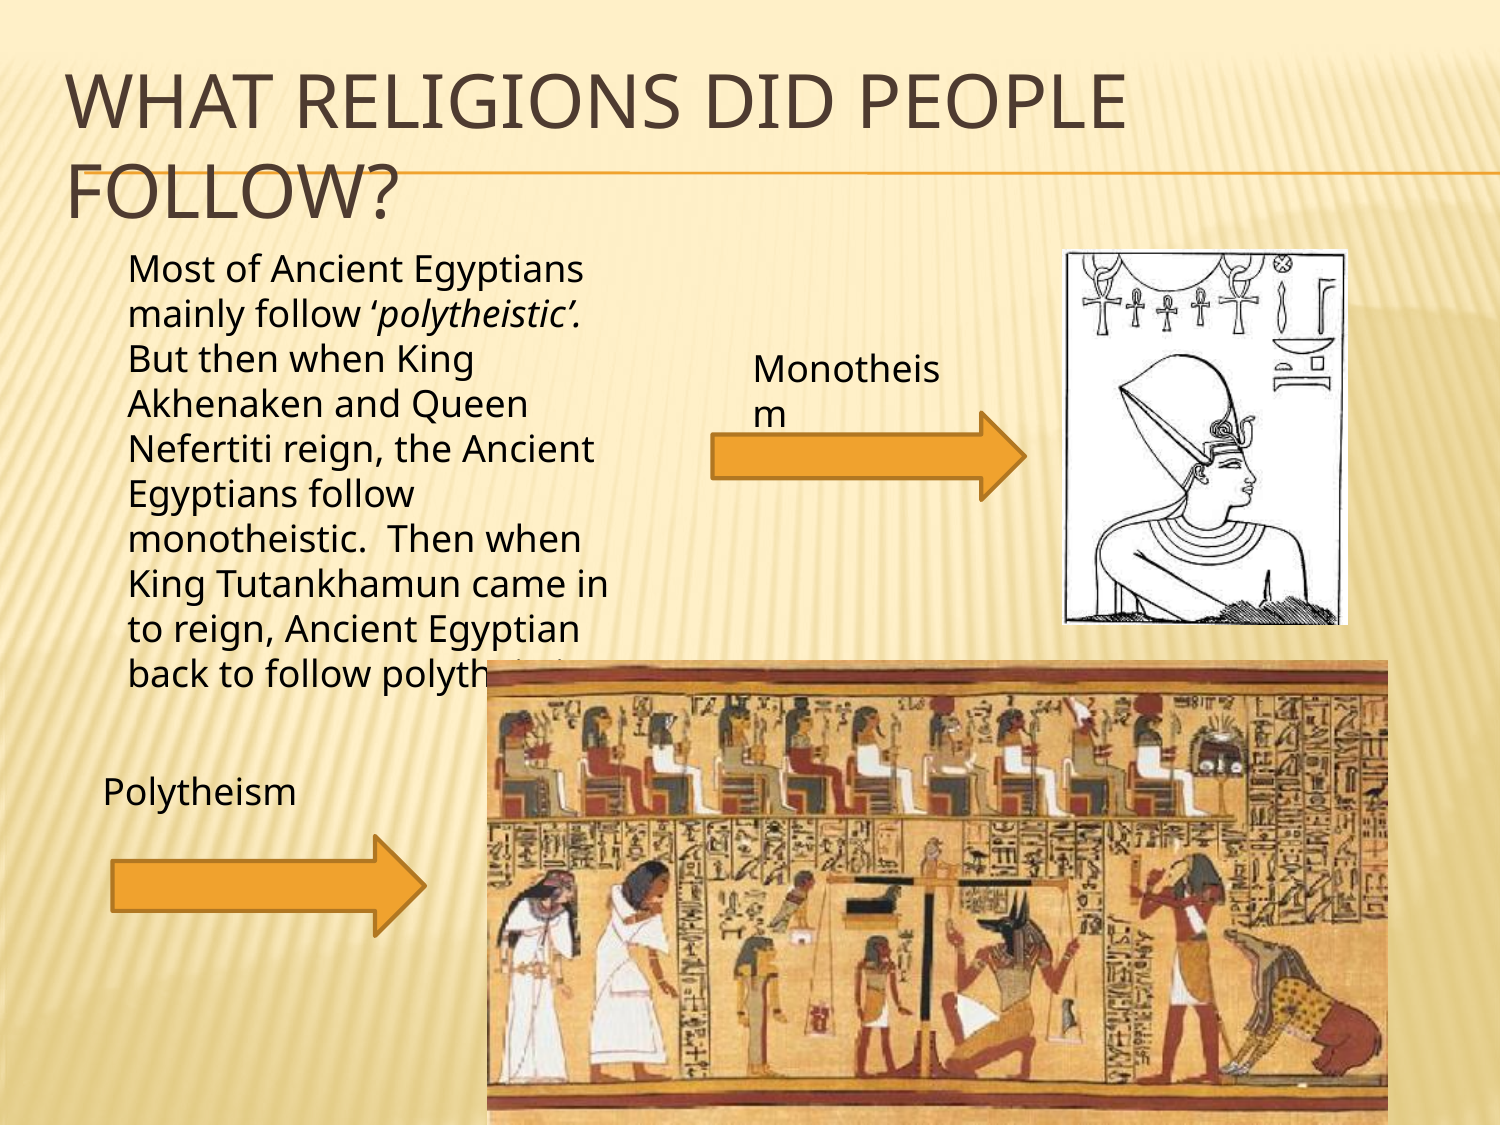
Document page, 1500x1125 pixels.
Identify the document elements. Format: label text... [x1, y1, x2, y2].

text_box Most of Ancient Egyptians mainly follow ‘polytheistic’. But then when King Akhenaken and Queen Nefertiti reign, the Ancient Egyptians follow monotheistic. Then when King Tutankhamun came in to reign, Ancient Egyptian back to follow polytheistic. [112, 237, 663, 658]
picture [1062, 249, 1348, 626]
title What religions did people follow? [49, 75, 1475, 213]
text_box [710, 416, 1028, 502]
text_box Monotheism [737, 337, 988, 443]
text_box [87, 660, 1388, 1125]
